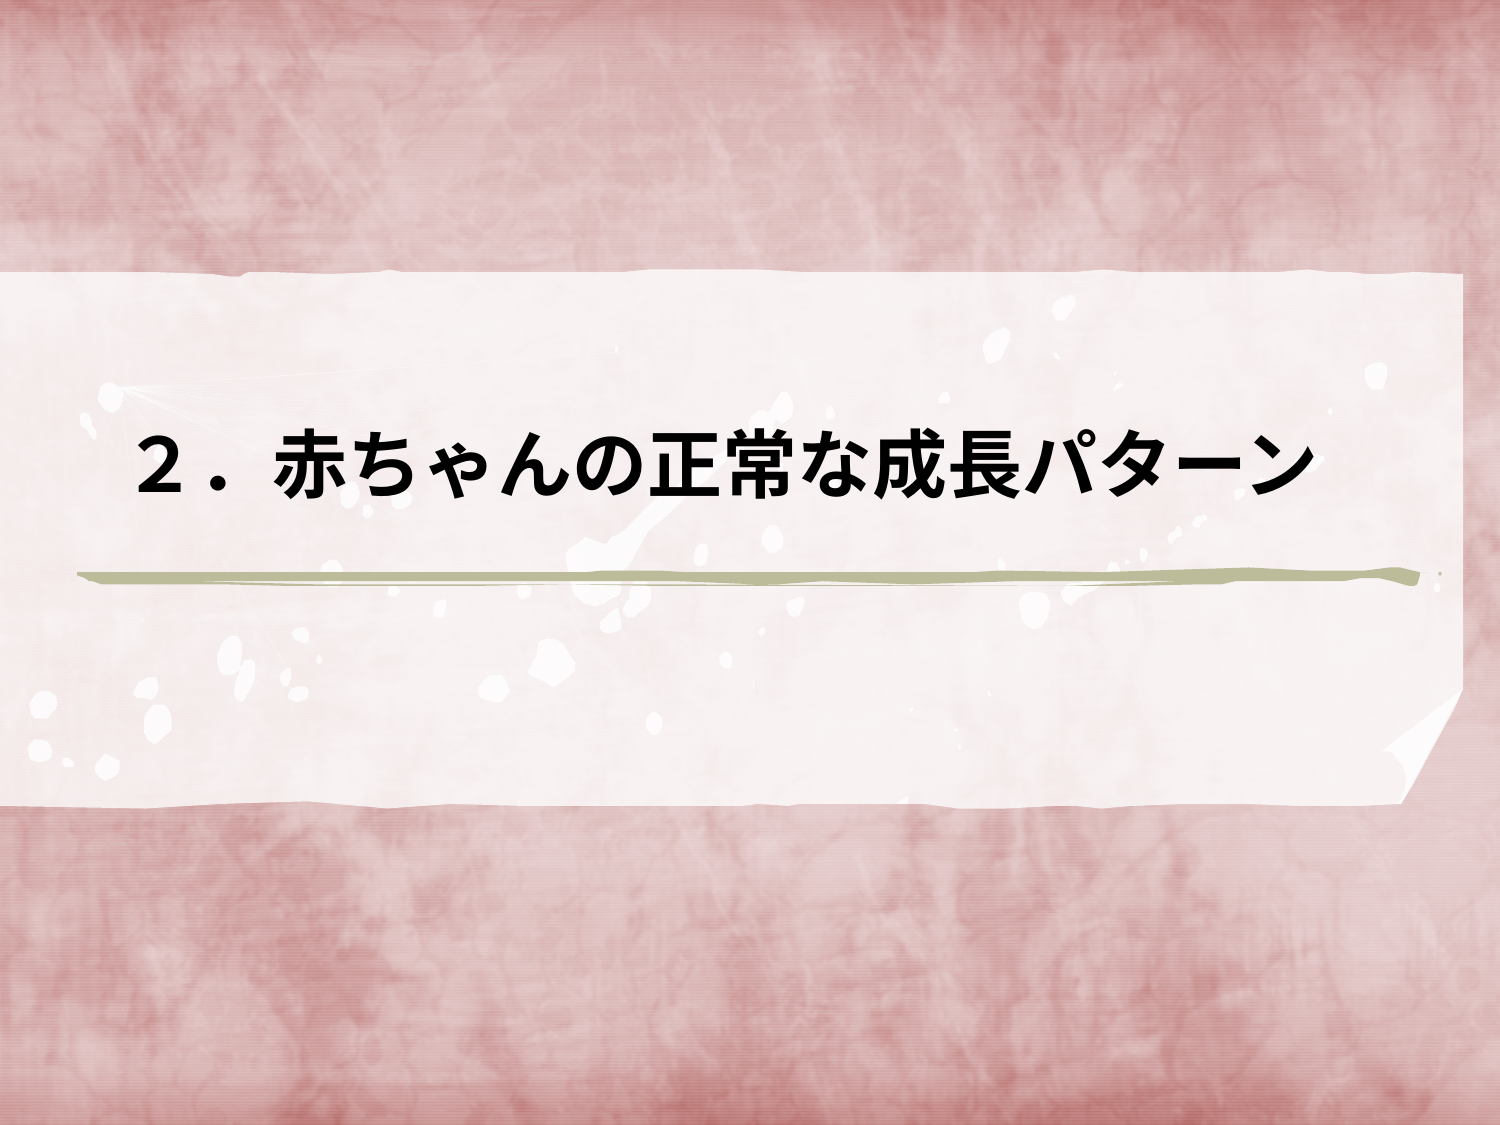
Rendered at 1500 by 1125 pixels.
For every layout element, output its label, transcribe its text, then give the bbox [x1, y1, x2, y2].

title ２．赤ちゃんの正常な成長パターン [0, 351, 1442, 575]
